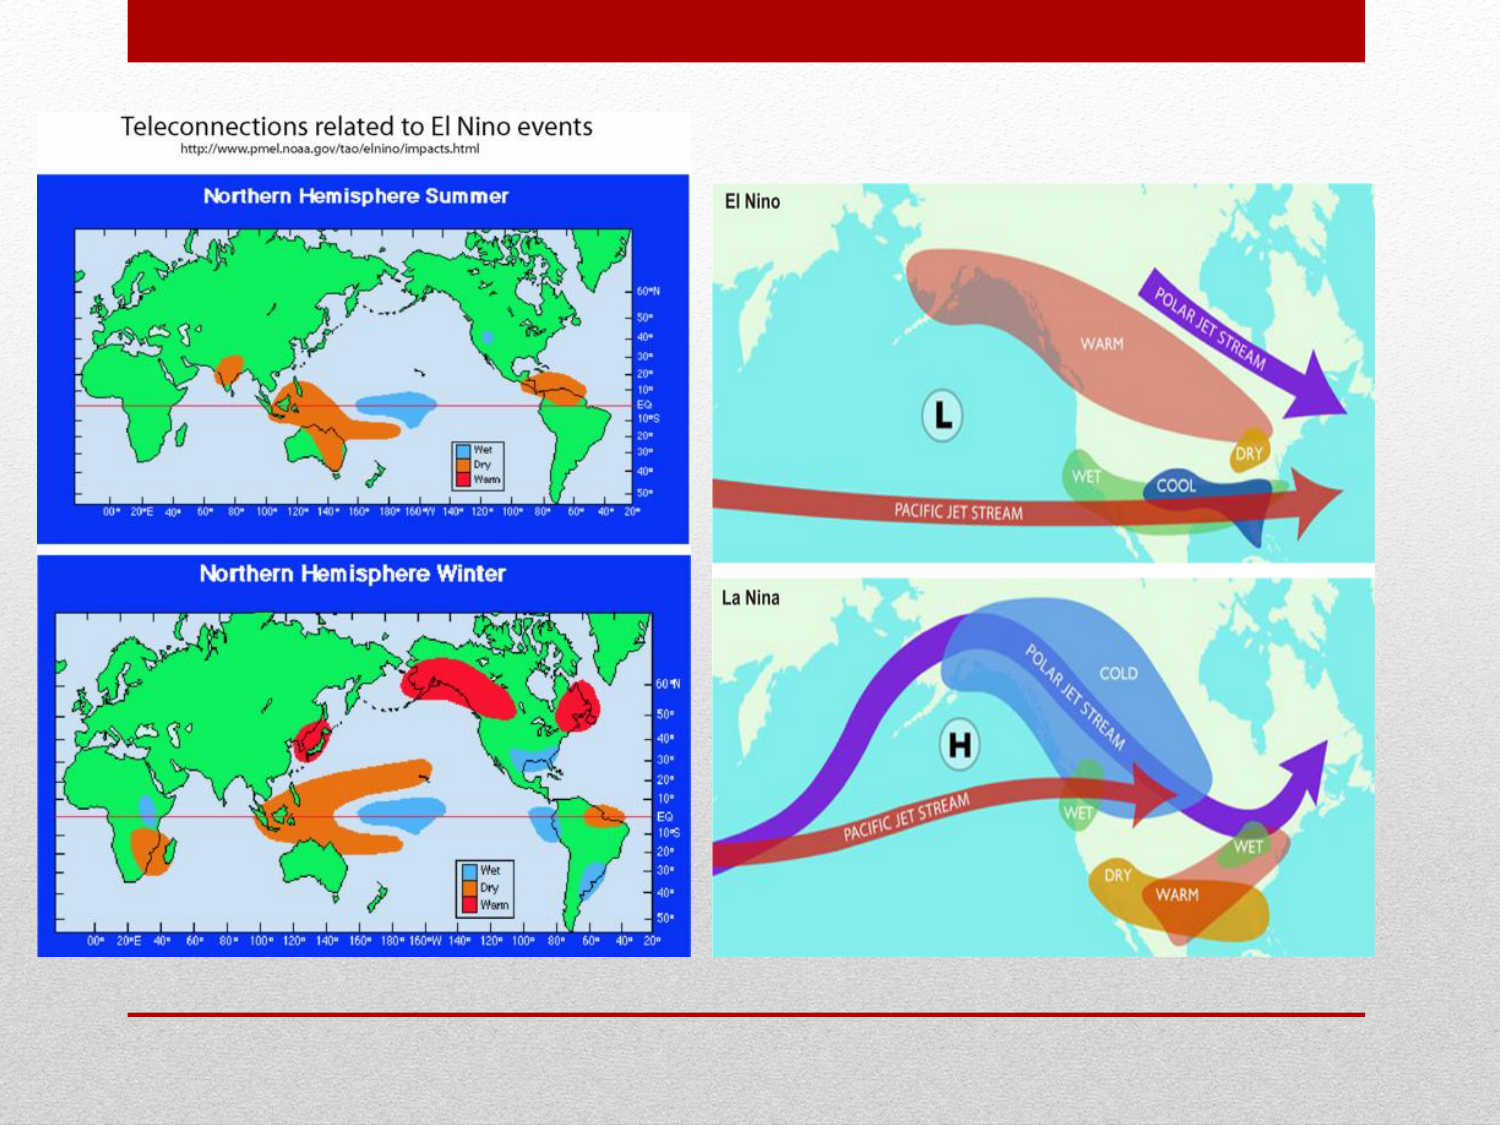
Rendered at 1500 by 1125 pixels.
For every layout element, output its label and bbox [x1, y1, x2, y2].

picture [711, 182, 1376, 958]
picture [36, 111, 692, 958]
